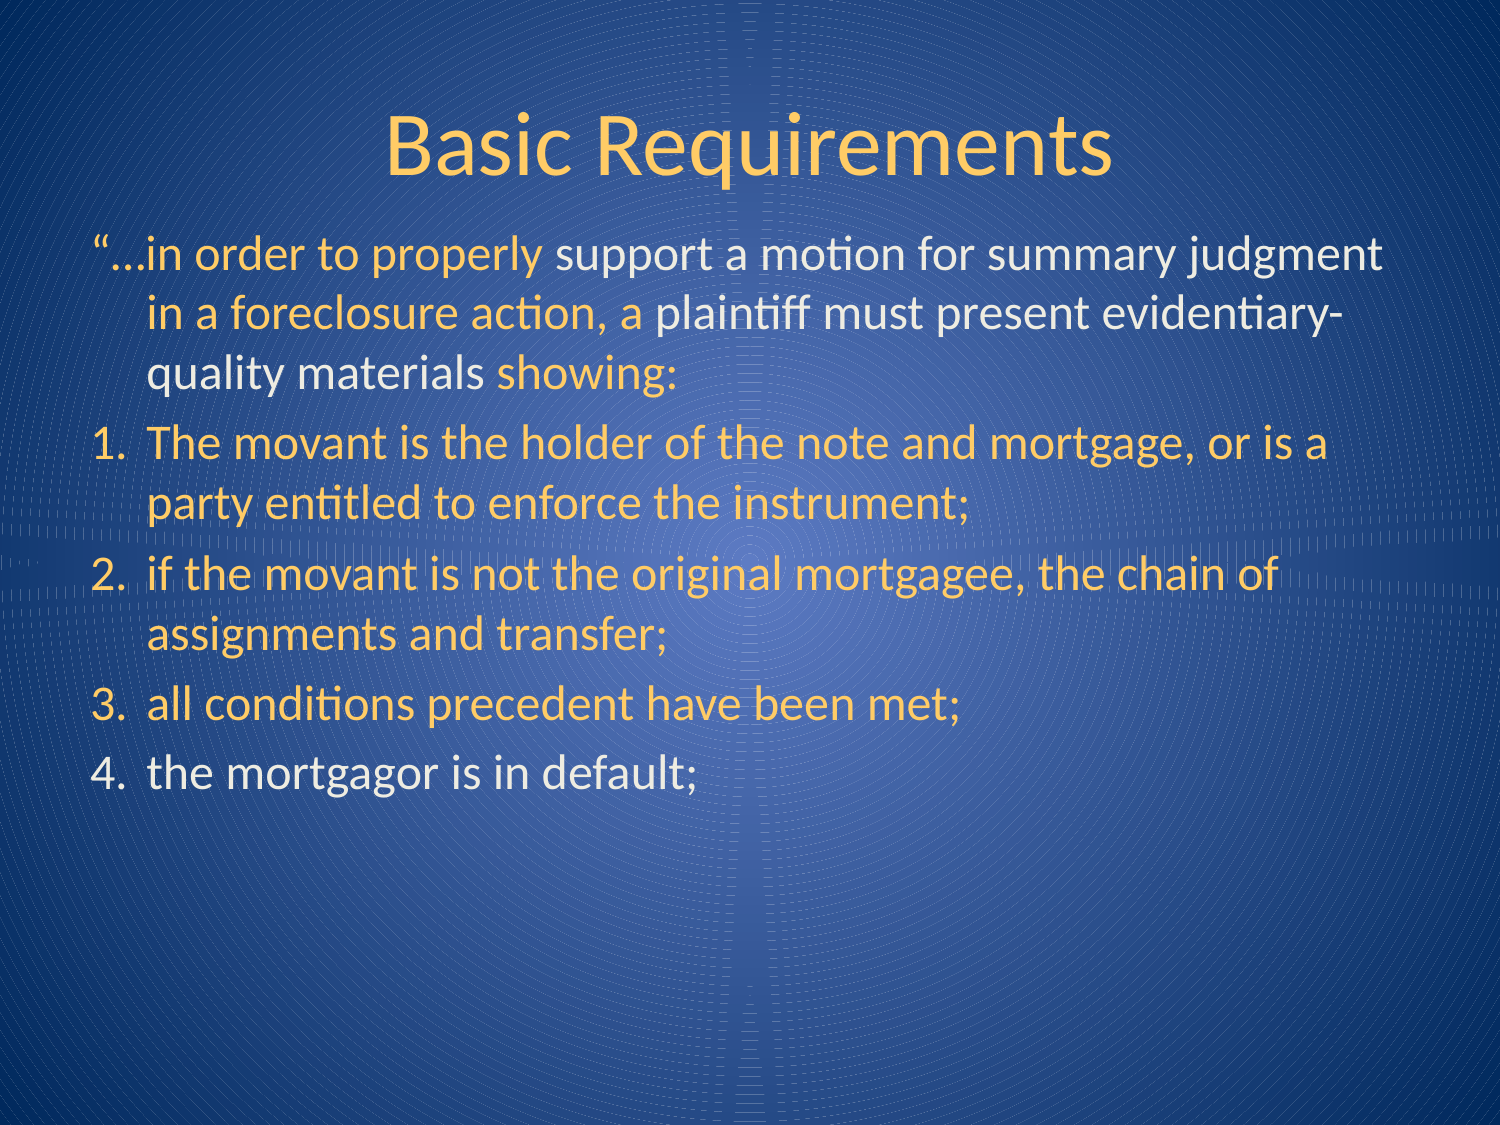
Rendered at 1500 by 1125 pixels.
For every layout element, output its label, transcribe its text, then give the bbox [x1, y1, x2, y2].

title Basic Requirements [75, 45, 1425, 212]
list “…in order to properly support a motion for summary judgment in a foreclosure action, a plaintiff must present evidentiary-quality materials showing: The movant is the holder of the note and mortgage, or is a party entitled to enforce the instrument; if the movant is not the original mortgagee, the chain of assignments and transfer; all conditions precedent have been met; the mortgagor is in default; [75, 212, 1425, 1005]
